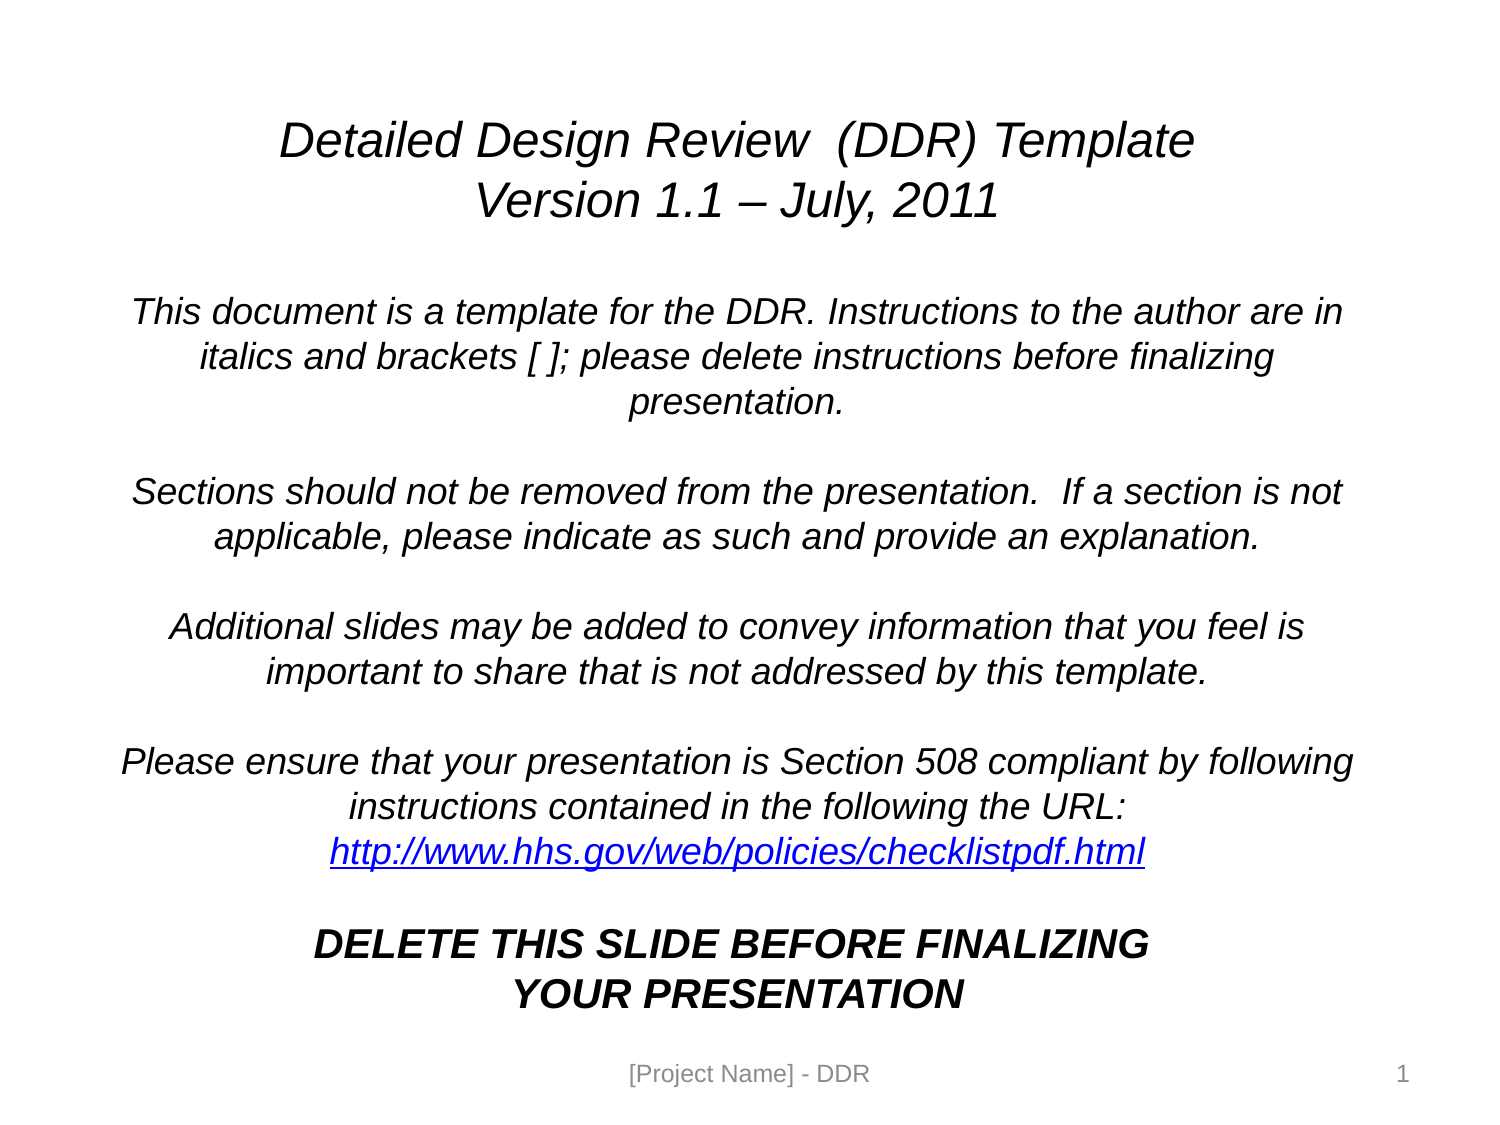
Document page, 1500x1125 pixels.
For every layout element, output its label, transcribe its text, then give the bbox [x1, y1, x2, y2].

text_box Detailed Design Review (DDR) Template Version 1.1 – July, 2011 This document is a template for the DDR. Instructions to the author are in italics and brackets [ ]; please delete instructions before finalizing presentation. Sections should not be removed from the presentation. If a section is not applicable, please indicate as such and provide an explanation. Additional slides may be added to convey information that you feel is important to share that is not addressed by this template. Please ensure that your presentation is Section 508 compliant by following instructions contained in the following the URL: http://www.hhs.gov/web/policies/checklistpdf.html DELETE THIS SLIDE BEFORE FINALIZING YOUR PRESENTATION [75, 99, 1400, 1025]
slide_number 0 [1074, 1042, 1425, 1103]
footer [Project Name] - DDR [512, 1042, 988, 1103]
